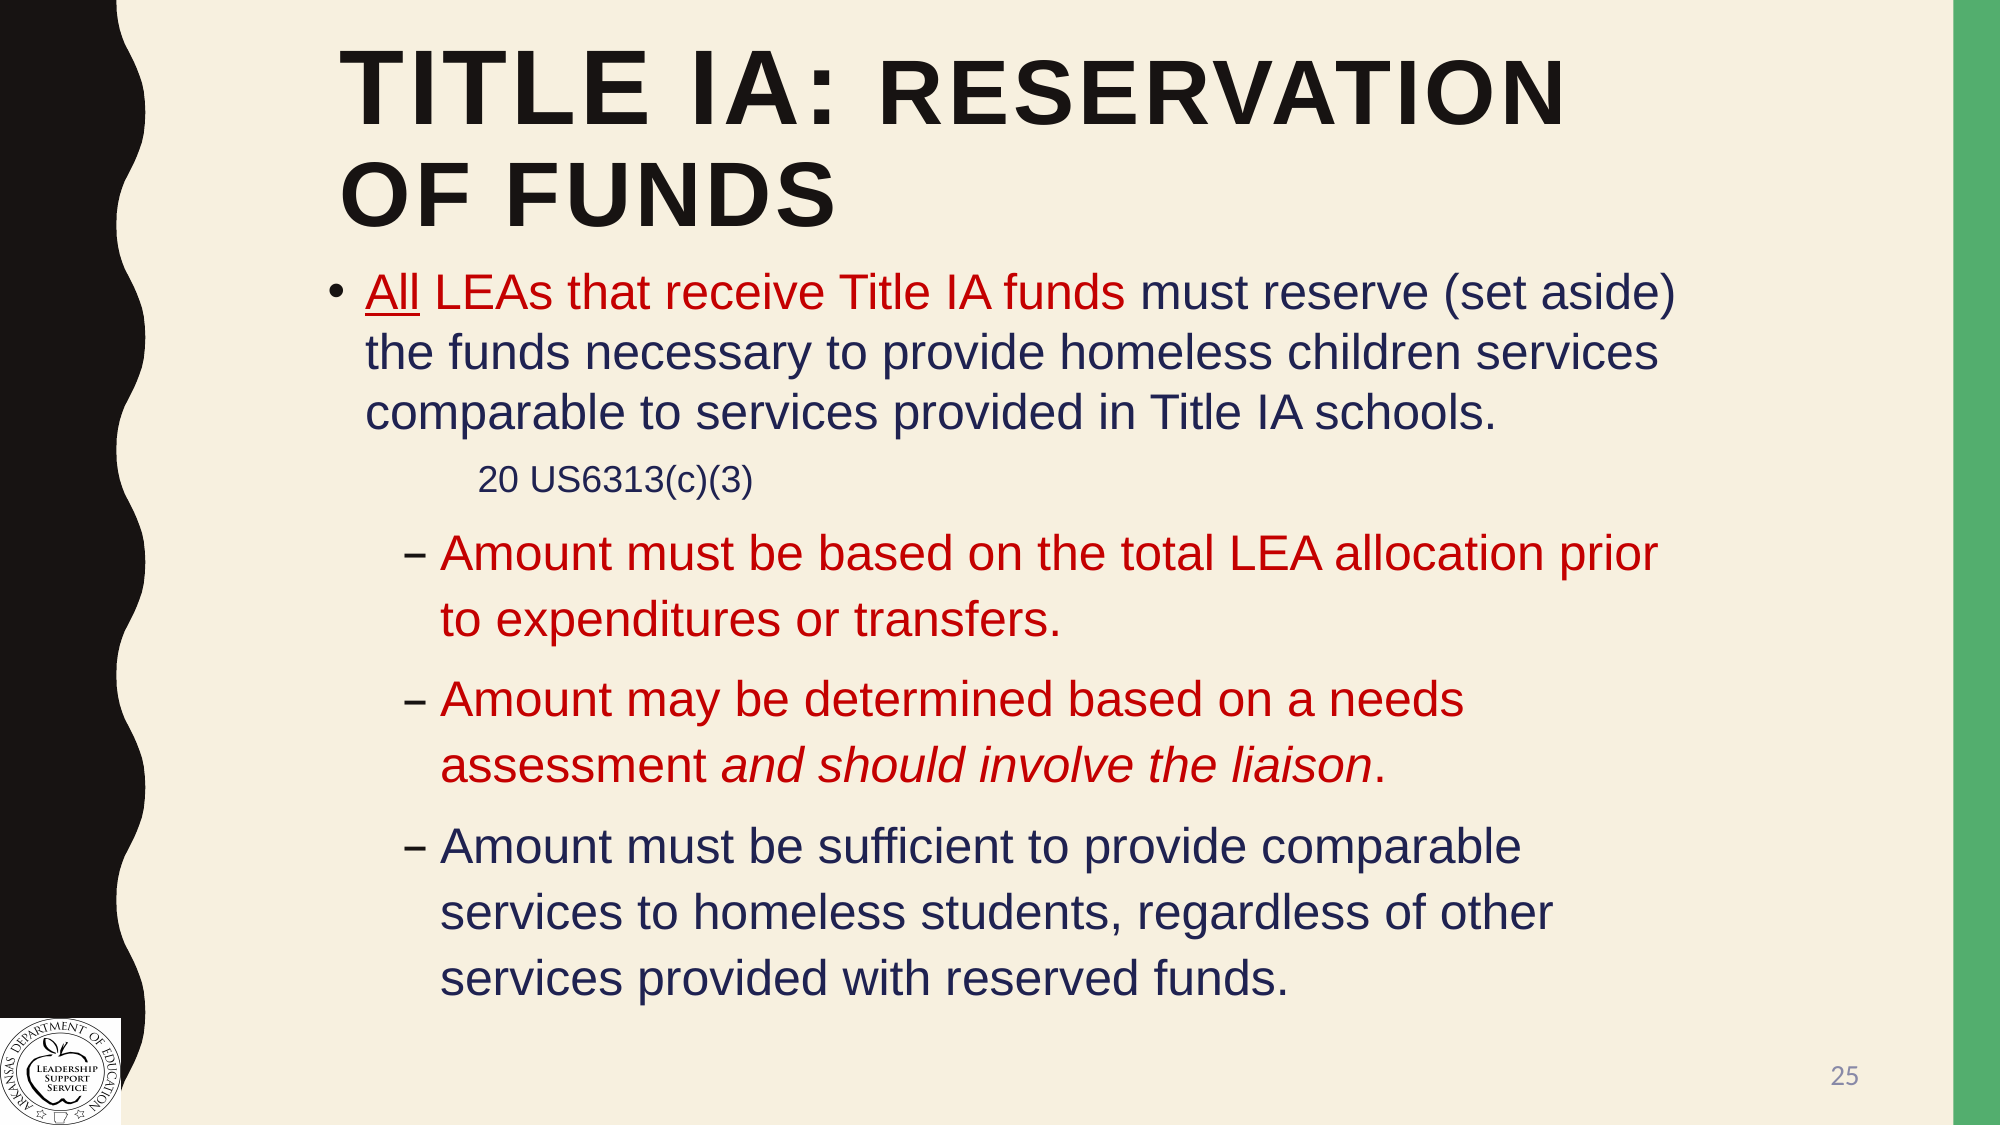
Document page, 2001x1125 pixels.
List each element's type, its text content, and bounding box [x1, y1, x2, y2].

list All LEAs that receive Title IA funds must reserve (set aside) the funds necessary to provide homeless children services comparable to services provided in Title IA schools. 20 US6313(c)(3) Amount must be based on the total LEA allocation prior to expenditures or transfers. Amount may be determined based on a needs assessment and should involve the liaison. Amount must be sufficient to provide comparable services to homeless students, regardless of other services provided with reserved funds. [312, 252, 1700, 1088]
title Title IA: Reservation of Funds [324, 24, 1675, 188]
slide_number 25 [1412, 1045, 1875, 1103]
picture [0, 1018, 121, 1125]
